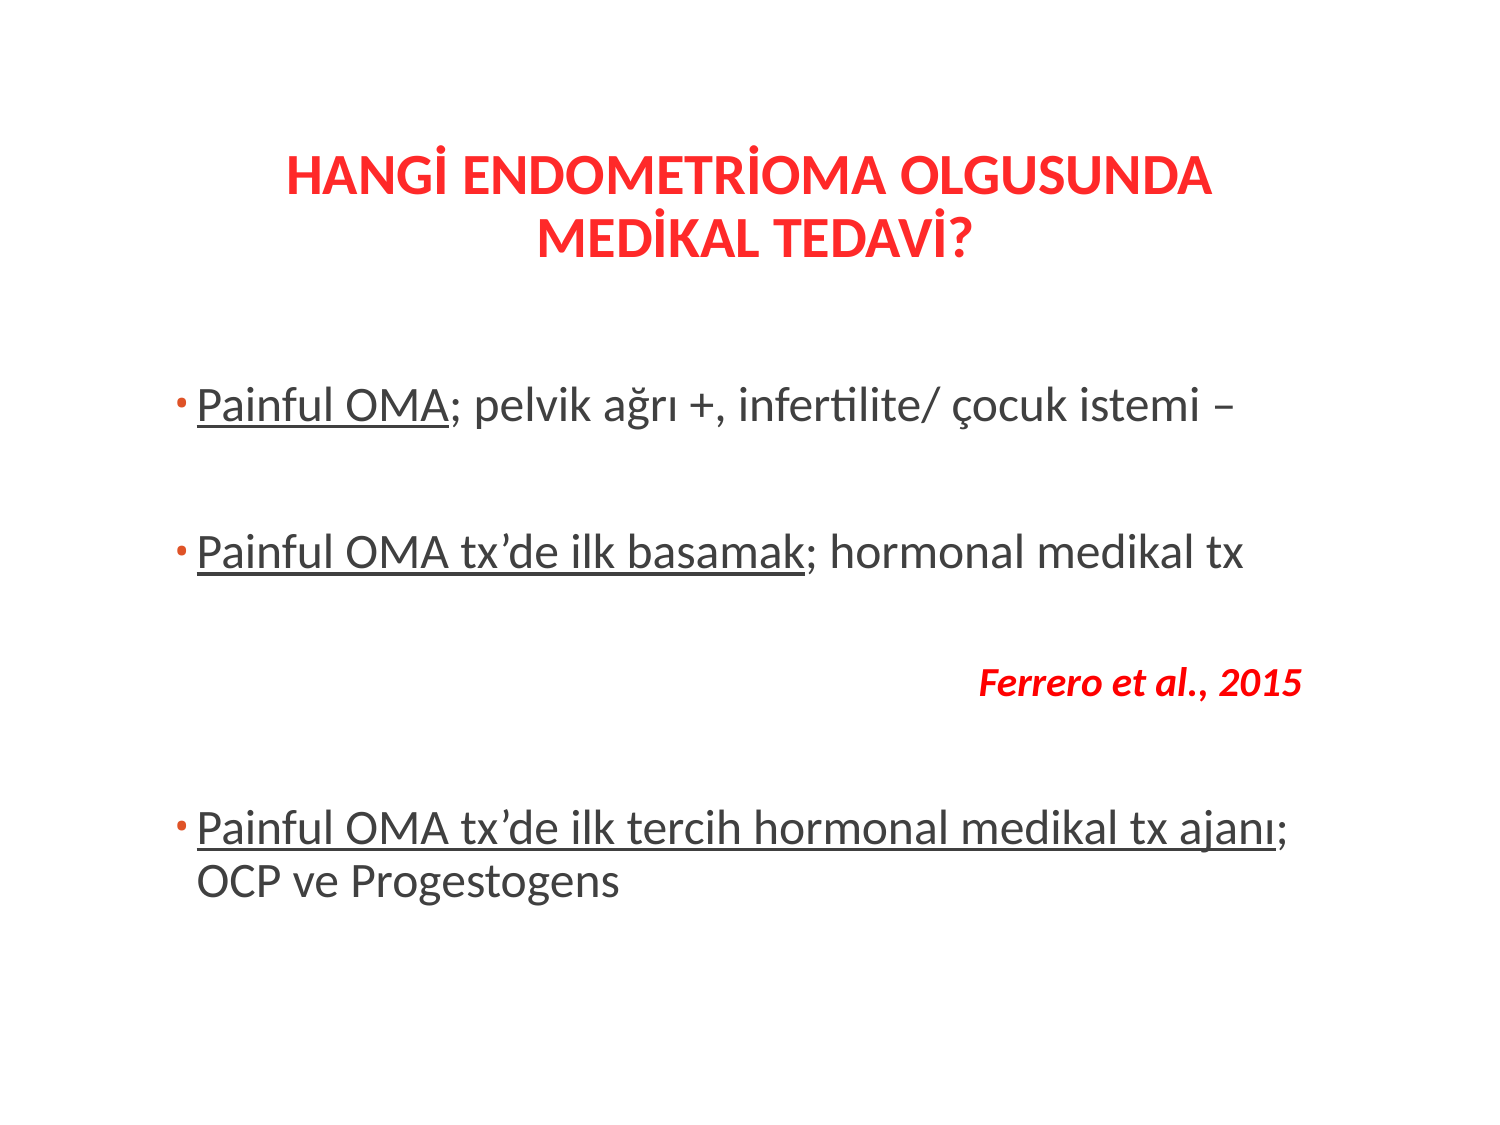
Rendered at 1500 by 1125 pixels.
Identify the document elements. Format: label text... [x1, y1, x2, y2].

title HANGİ ENDOMETRİOMA OLGUSUNDA MEDİKAL TEDAVİ? [88, 76, 1424, 338]
list Painful OMA; pelvik ağrı +, infertilite/ çocuk istemi – Painful OMA tx’de ilk basamak; hormonal medikal tx Ferrero et al., 2015 Painful OMA tx’de ilk tercih hormonal medikal tx ajanı; OCP ve Progestogens [153, 290, 1347, 921]
